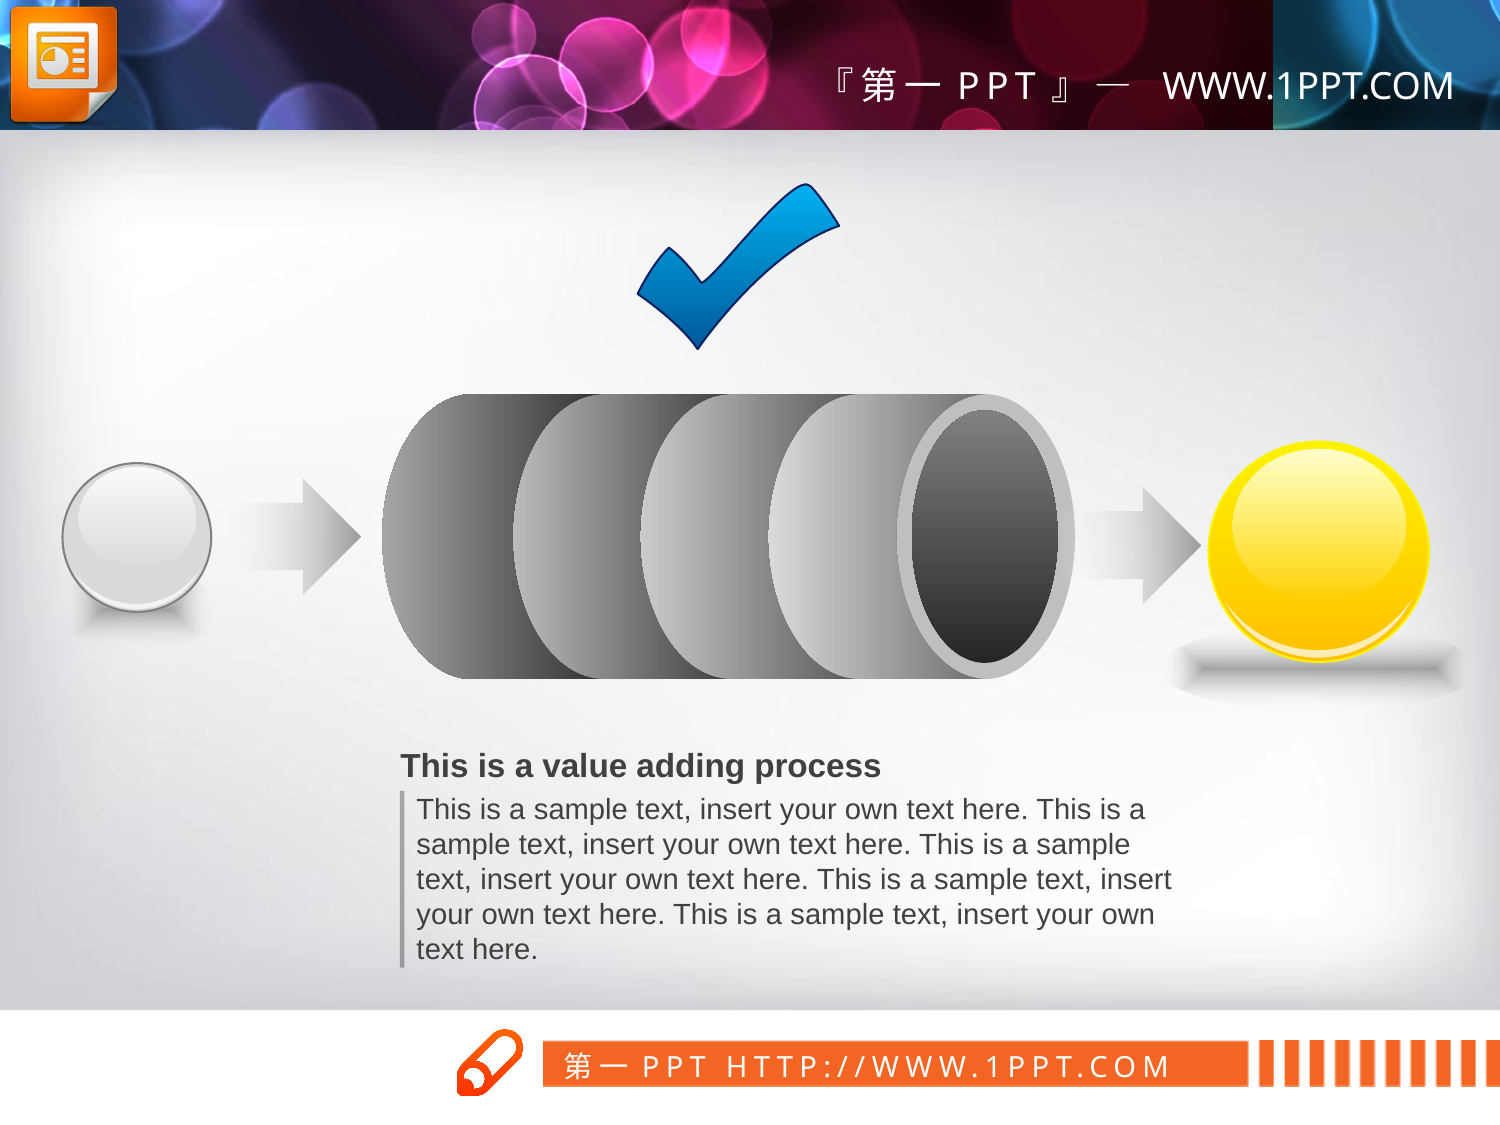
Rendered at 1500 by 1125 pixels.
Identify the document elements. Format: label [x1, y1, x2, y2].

picture [543, 1040, 1500, 1087]
text_box [57, 184, 1479, 975]
picture [0, 0, 1500, 1012]
